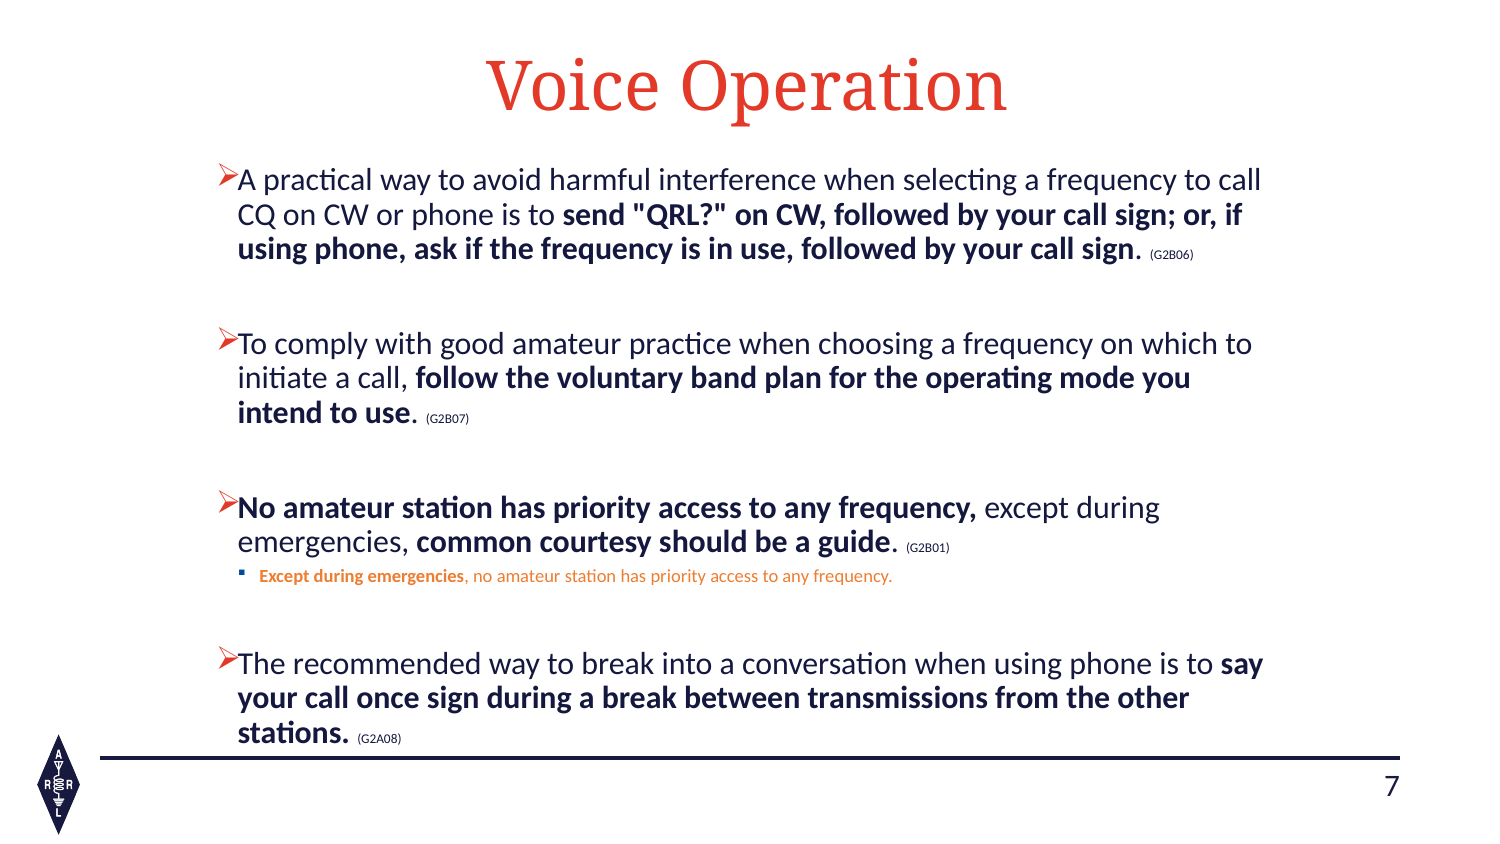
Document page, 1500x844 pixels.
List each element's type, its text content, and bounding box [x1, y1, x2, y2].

picture [37, 734, 80, 835]
slide_number 7 [1302, 761, 1400, 807]
title Voice Operation [101, 44, 1395, 145]
list A practical way to avoid harmful interference when selecting a frequency to call CQ on CW or phone is to send "QRL?" on CW, followed by your call sign; or, if using phone, ask if the frequency is in use, followed by your call sign. (G2B06) To comply with good amateur practice when choosing a frequency on which to initiate a call, follow the voluntary band plan for the operating mode you intend to use. (G2B07) No amateur station has priority access to any frequency, except during emergencies, common courtesy should be a guide. (G2B01) Except during emergencies, no amateur station has priority access to any frequency. The recommended way to break into a conversation when using phone is to say your call once sign during a break between transmissions from the other stations. (G2A08) [216, 157, 1280, 769]
